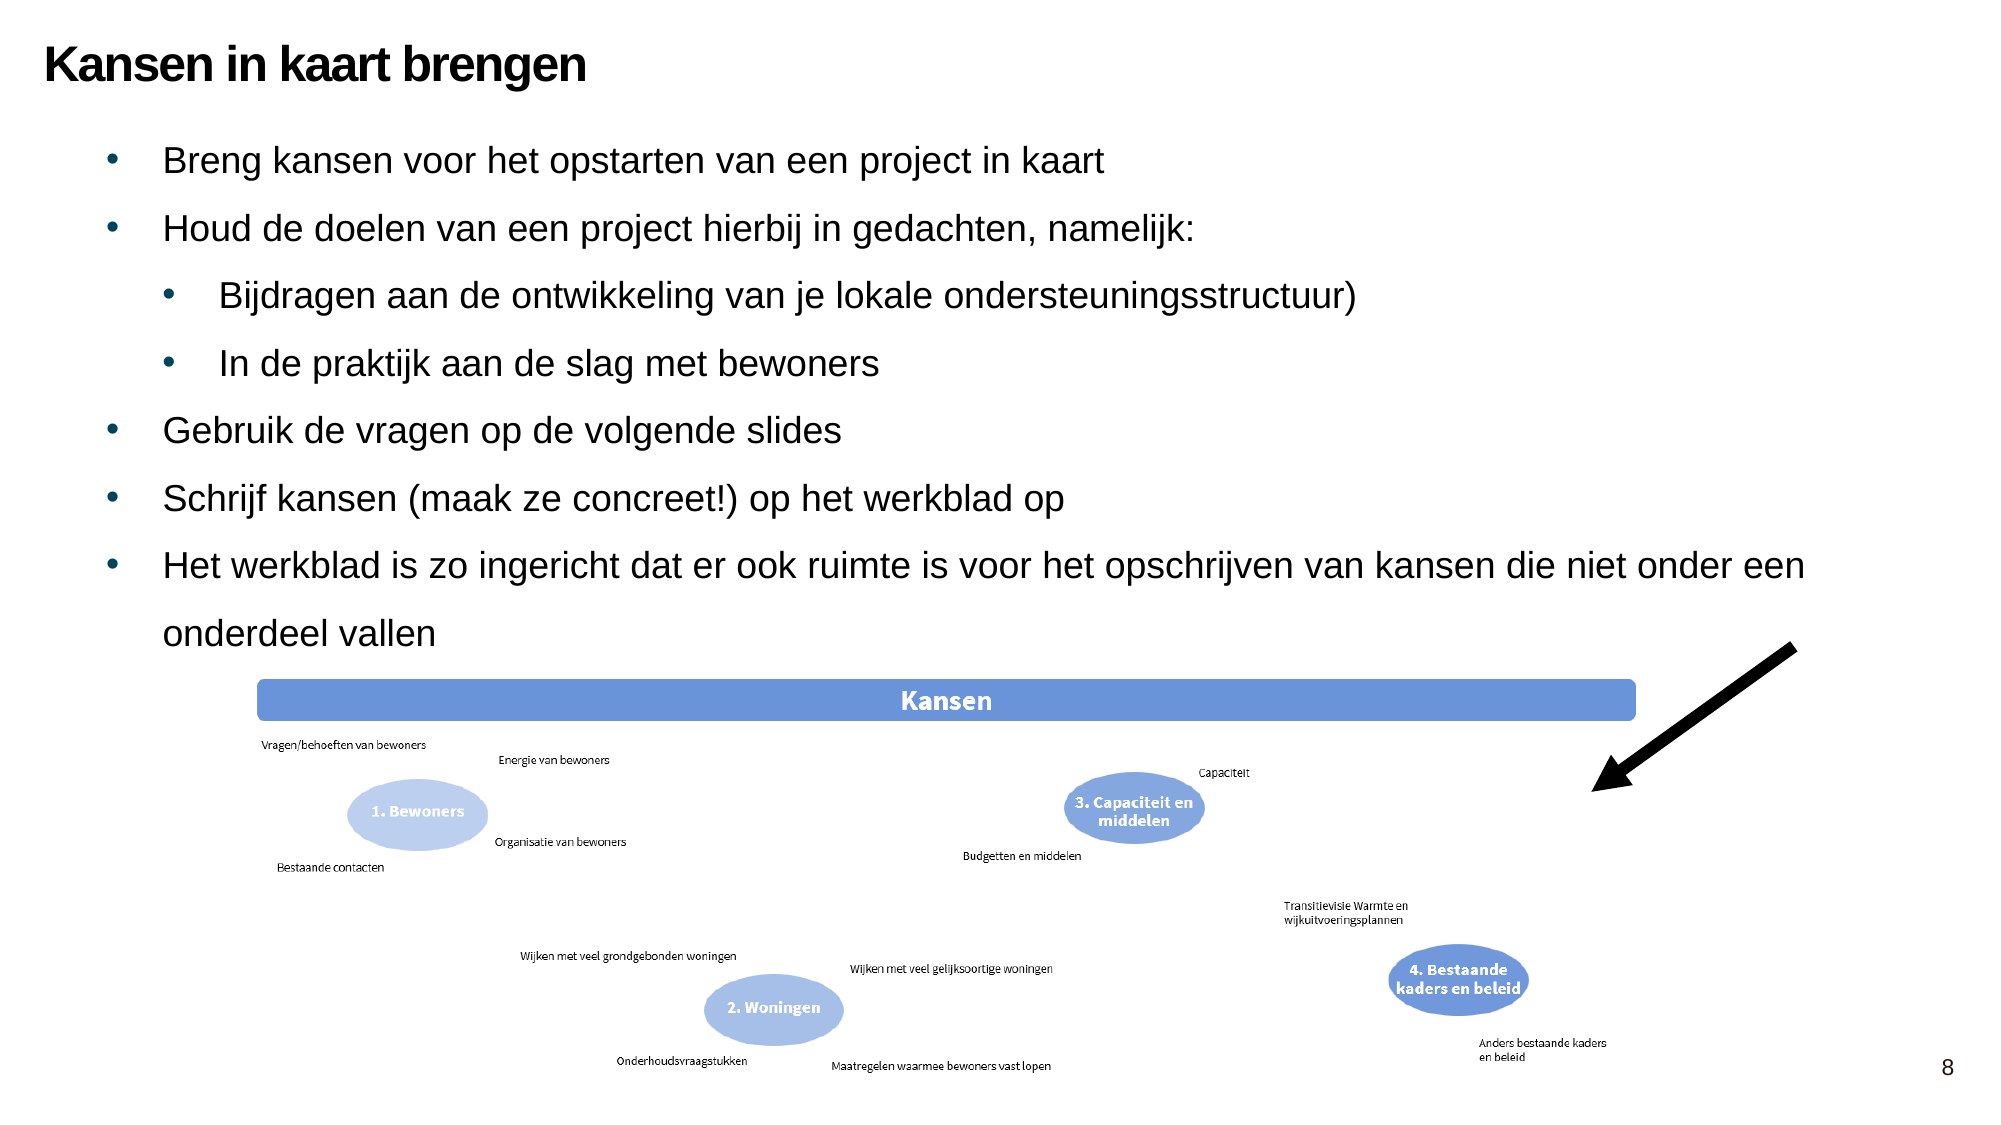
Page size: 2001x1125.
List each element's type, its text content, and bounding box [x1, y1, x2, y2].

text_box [1591, 646, 1795, 793]
text_box Breng kansen voor het opstarten van een project in kaart Houd de doelen van een project hierbij in gedachten, namelijk: Bijdragen aan de ontwikkeling van je lokale ondersteuningsstructuur) In de praktijk aan de slag met bewoners Gebruik de vragen op de volgende slides Schrijf kansen (maak ze concreet!) op het werkblad op Het werkblad is zo ingericht dat er ook ruimte is voor het opschrijven van kansen die niet onder een onderdeel vallen [98, 110, 1965, 571]
text_box Kansen in kaart brengen [35, 34, 1765, 111]
picture [243, 674, 1655, 1091]
slide_number 8 [1932, 1043, 2000, 1090]
